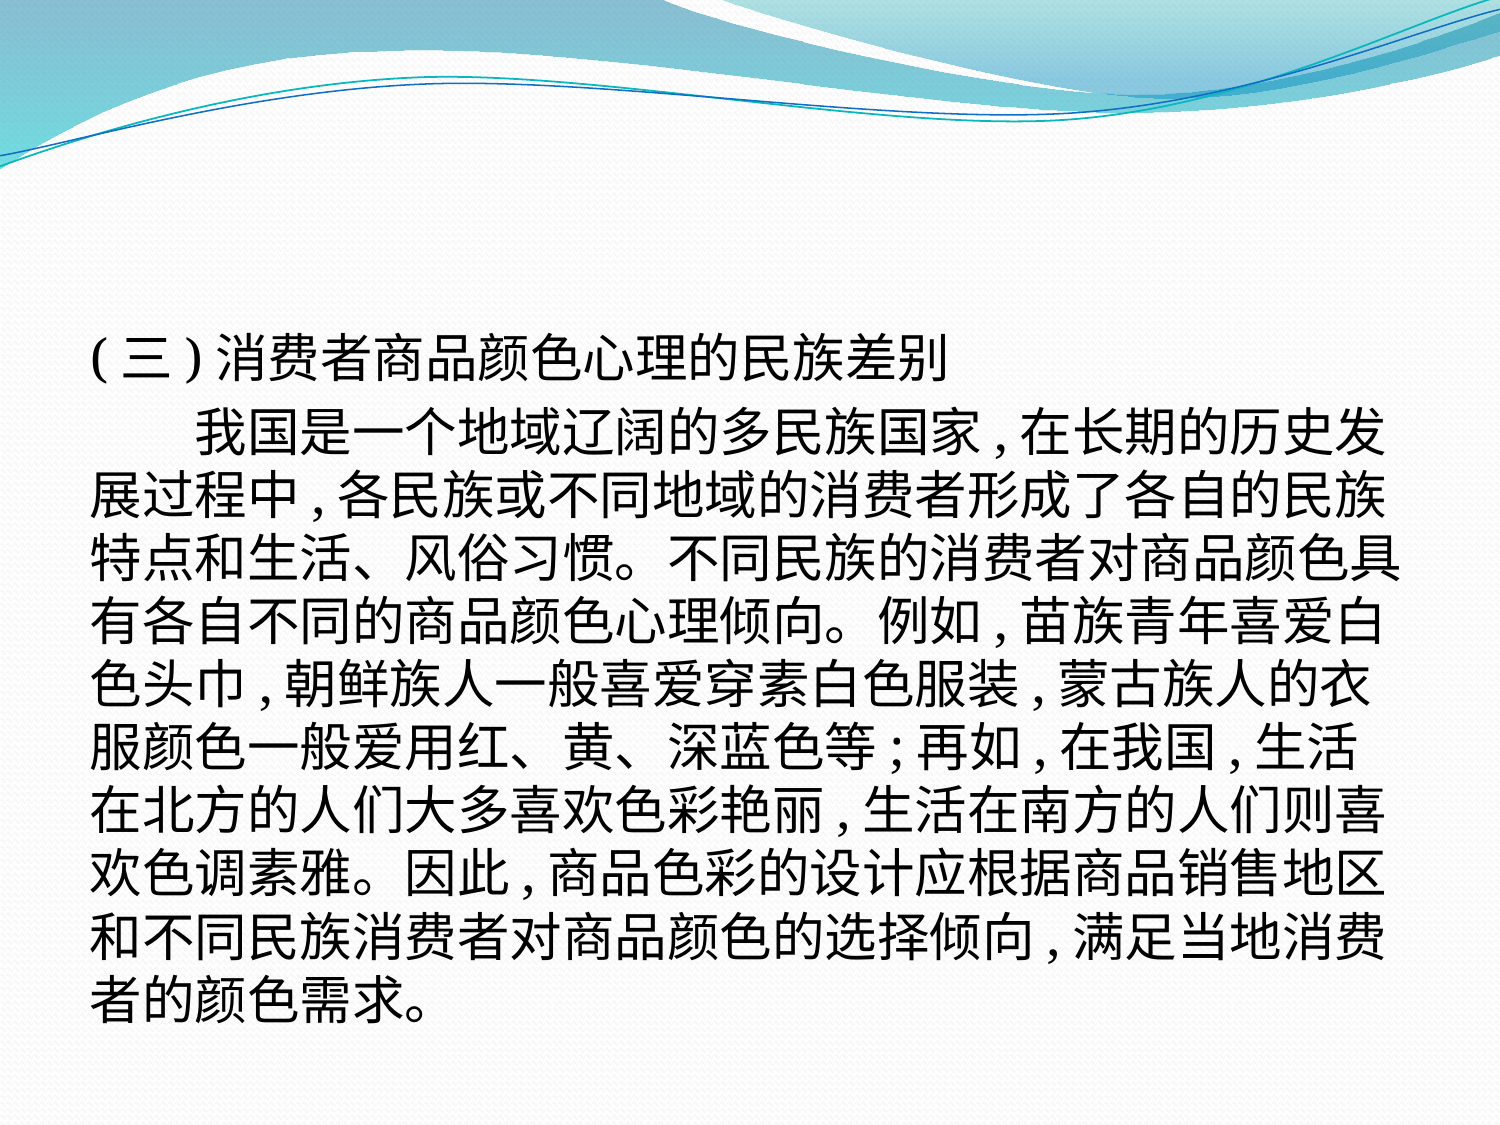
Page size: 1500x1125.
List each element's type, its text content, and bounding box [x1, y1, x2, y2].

list (三)消费者商品颜色心理的民族差别 我国是一个地域辽阔的多民族国家,在长期的历史发展过程中,各民族或不同地域的消费者形成了各自的民族特点和生活、风俗习惯。不同民族的消费者对商品颜色具有各自不同的商品颜色心理倾向。例如,苗族青年喜爱白色头巾,朝鲜族人一般喜爱穿素白色服装,蒙古族人的衣服颜色一般爱用红、黄、深蓝色等;再如,在我国,生活在北方的人们大多喜欢色彩艳丽,生活在南方的人们则喜欢色调素雅。因此,商品色彩的设计应根据商品销售地区和不同民族消费者对商品颜色的选择倾向,满足当地消费者的颜色需求。 [75, 317, 1425, 1038]
